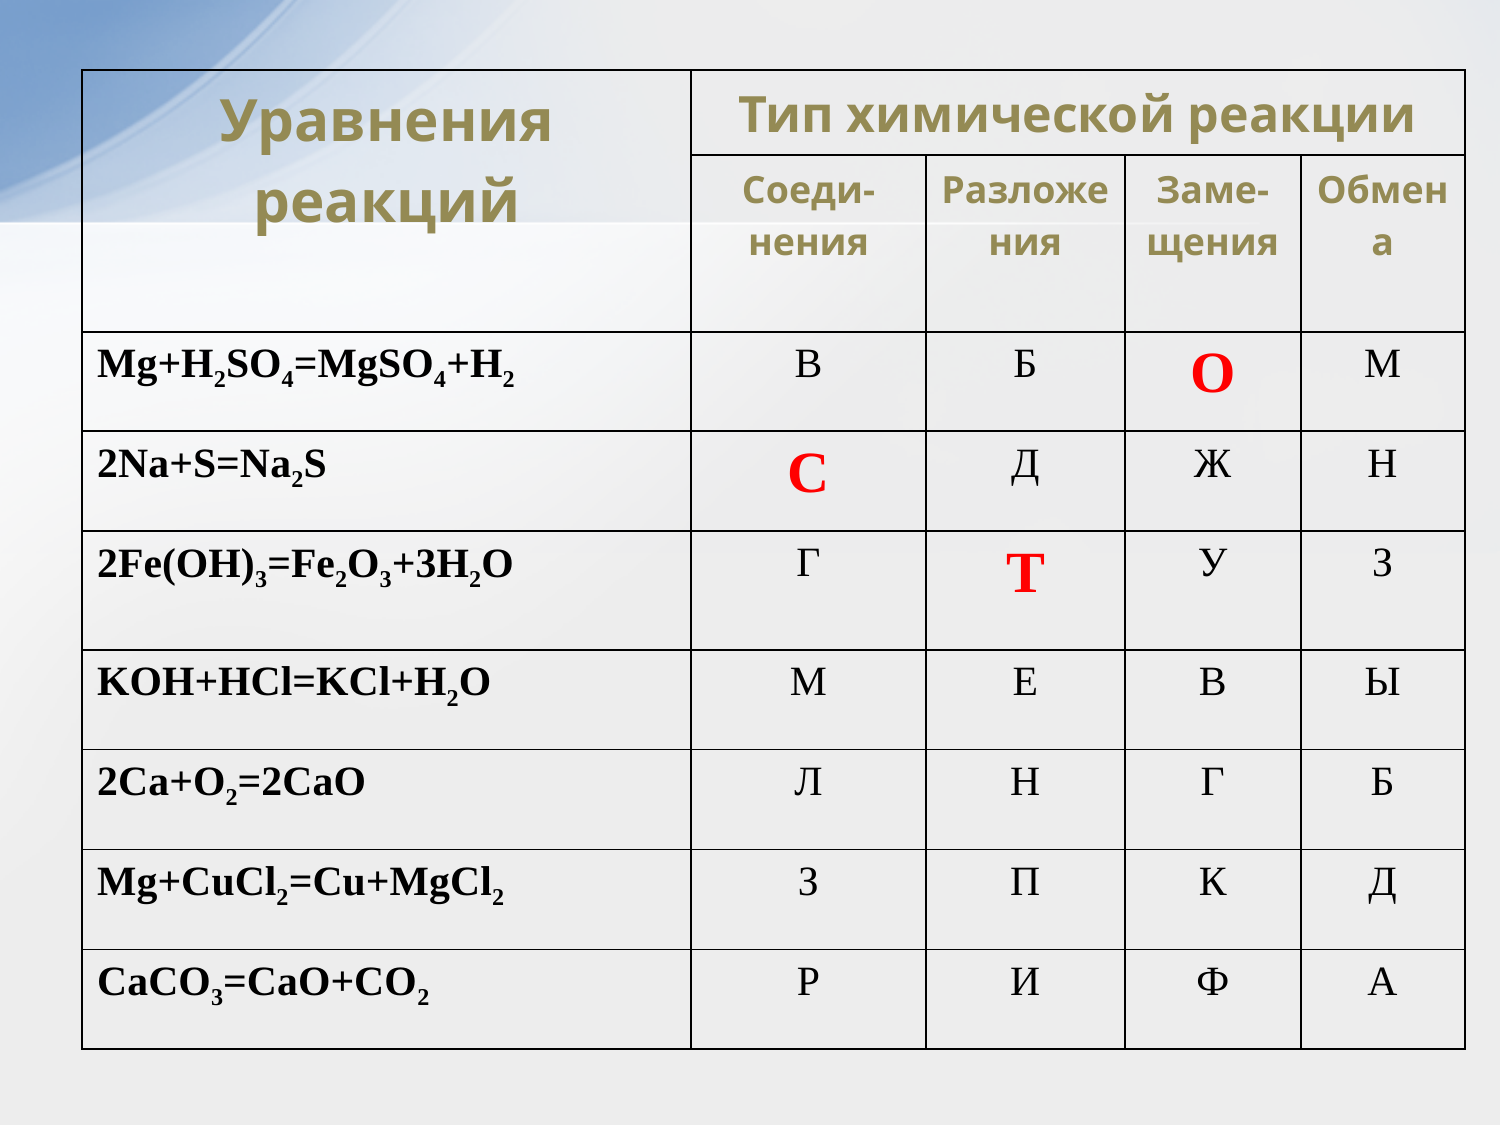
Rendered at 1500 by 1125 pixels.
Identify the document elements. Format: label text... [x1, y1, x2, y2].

table_cell Ж [1126, 432, 1300, 530]
table_header Тип химической реакции [692, 71, 1464, 154]
table_cell Обмена [1302, 156, 1464, 331]
table_cell У [1126, 532, 1300, 649]
picture [0, 0, 1500, 1125]
table_cell Mg+CuCl2=Cu+MgCl2 [83, 850, 690, 949]
table_cell Н [1302, 432, 1464, 530]
table_cell Б [927, 333, 1124, 430]
table_cell 2Na+S=Na2S [83, 432, 690, 530]
table_cell Н [927, 750, 1124, 849]
table_cell П [927, 850, 1124, 949]
table_cell Г [1126, 750, 1300, 849]
table_header Уравнения реакций [83, 71, 690, 331]
table_cell Заме-щения [1126, 156, 1300, 331]
table_cell Г [692, 532, 925, 649]
table_cell Д [1302, 850, 1464, 949]
table_cell 2Сa+O2=2CaO [83, 750, 690, 849]
table_cell Mg+H2SO4=MgSO4+H2 [83, 333, 690, 430]
table_cell Б [1302, 750, 1464, 849]
table_cell А [1302, 950, 1464, 1048]
table_cell М [1302, 333, 1464, 430]
table_cell Л [692, 750, 925, 849]
table_cell Р [692, 950, 925, 1048]
table_cell Е [927, 651, 1124, 749]
table_cell Т [927, 532, 1124, 649]
table_cell Соеди-нения [692, 156, 925, 331]
table_cell В [1126, 651, 1300, 749]
table_cell О [1126, 333, 1300, 430]
table_cell Ф [1126, 950, 1300, 1048]
table_cell К [1126, 850, 1300, 949]
table_cell И [927, 950, 1124, 1048]
table_cell С [692, 432, 925, 530]
table_cell З [692, 850, 925, 949]
table_cell KOH+HCl=KCl+H2O [83, 651, 690, 749]
table_cell 2Fe(OH)3=Fe2O3+3H2O [83, 532, 690, 649]
table_cell М [692, 651, 925, 749]
table_cell Ы [1302, 651, 1464, 749]
table_cell CaCO3=CaO+CO2 [83, 950, 690, 1048]
table_cell З [1302, 532, 1464, 649]
table_cell Д [927, 432, 1124, 530]
table_cell В [692, 333, 925, 430]
table_cell Разложения [927, 156, 1124, 331]
